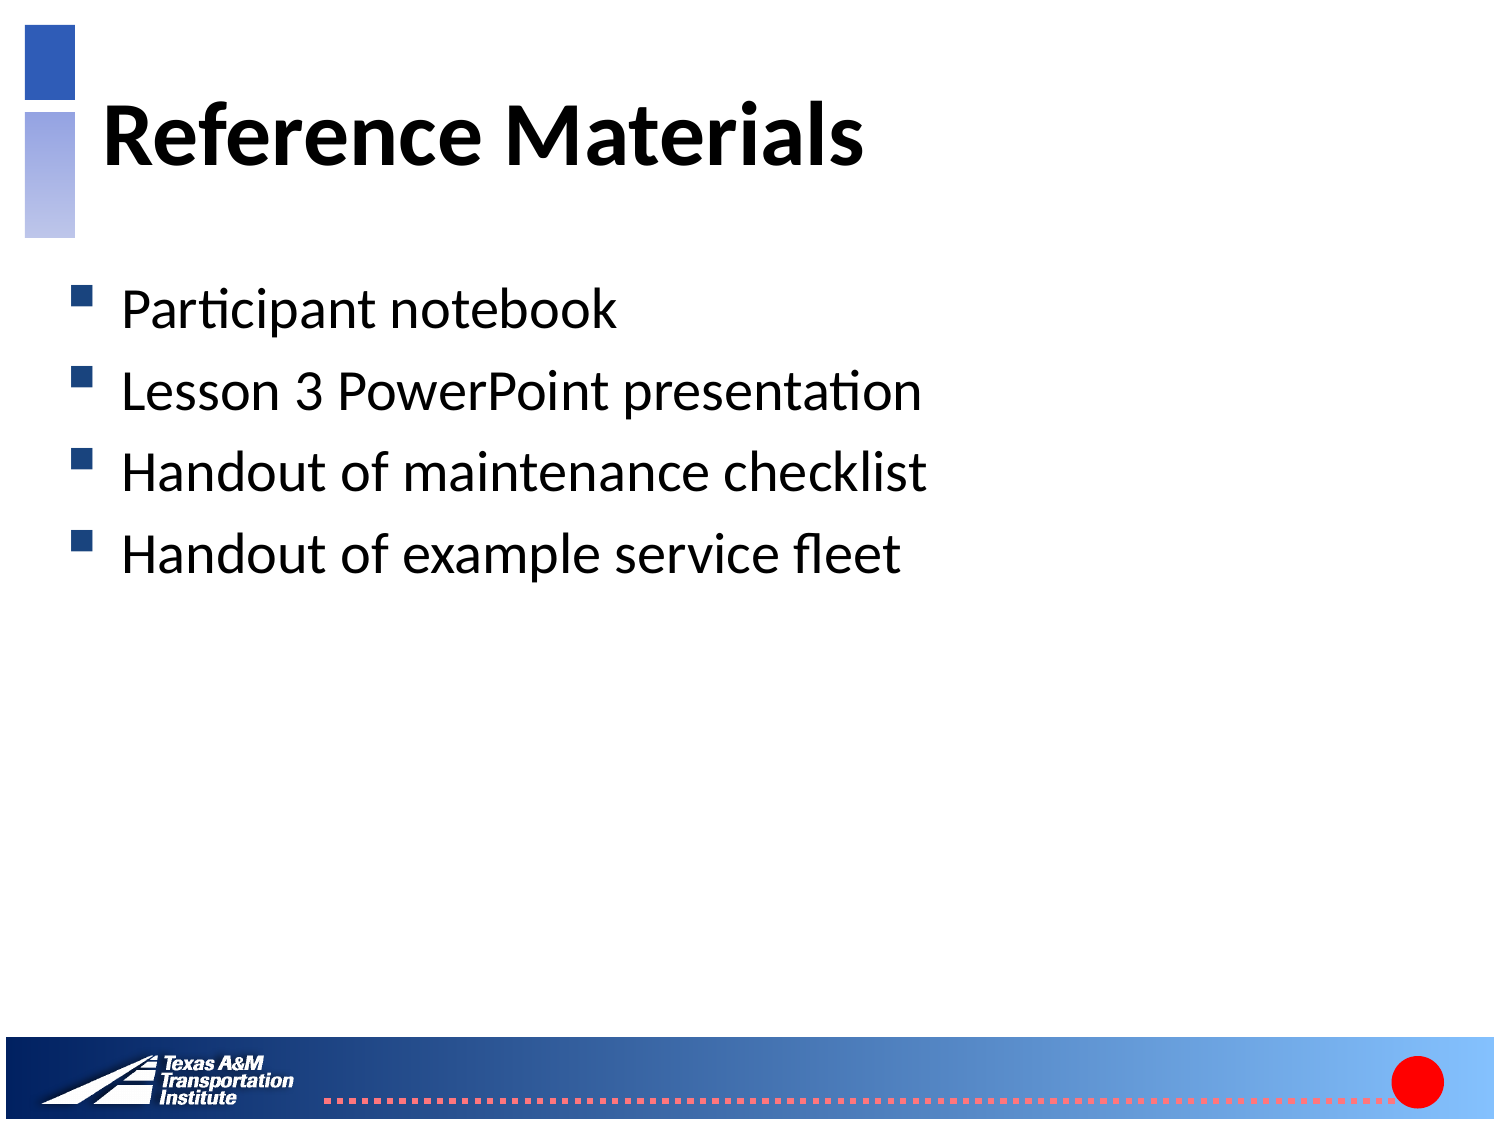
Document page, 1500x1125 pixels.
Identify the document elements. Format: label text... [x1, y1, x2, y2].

list Participant notebook Lesson 3 PowerPoint presentation Handout of maintenance checklist Handout of example service fleet [50, 262, 1463, 1005]
picture [37, 1037, 300, 1125]
title Reference Materials [87, 24, 1425, 233]
